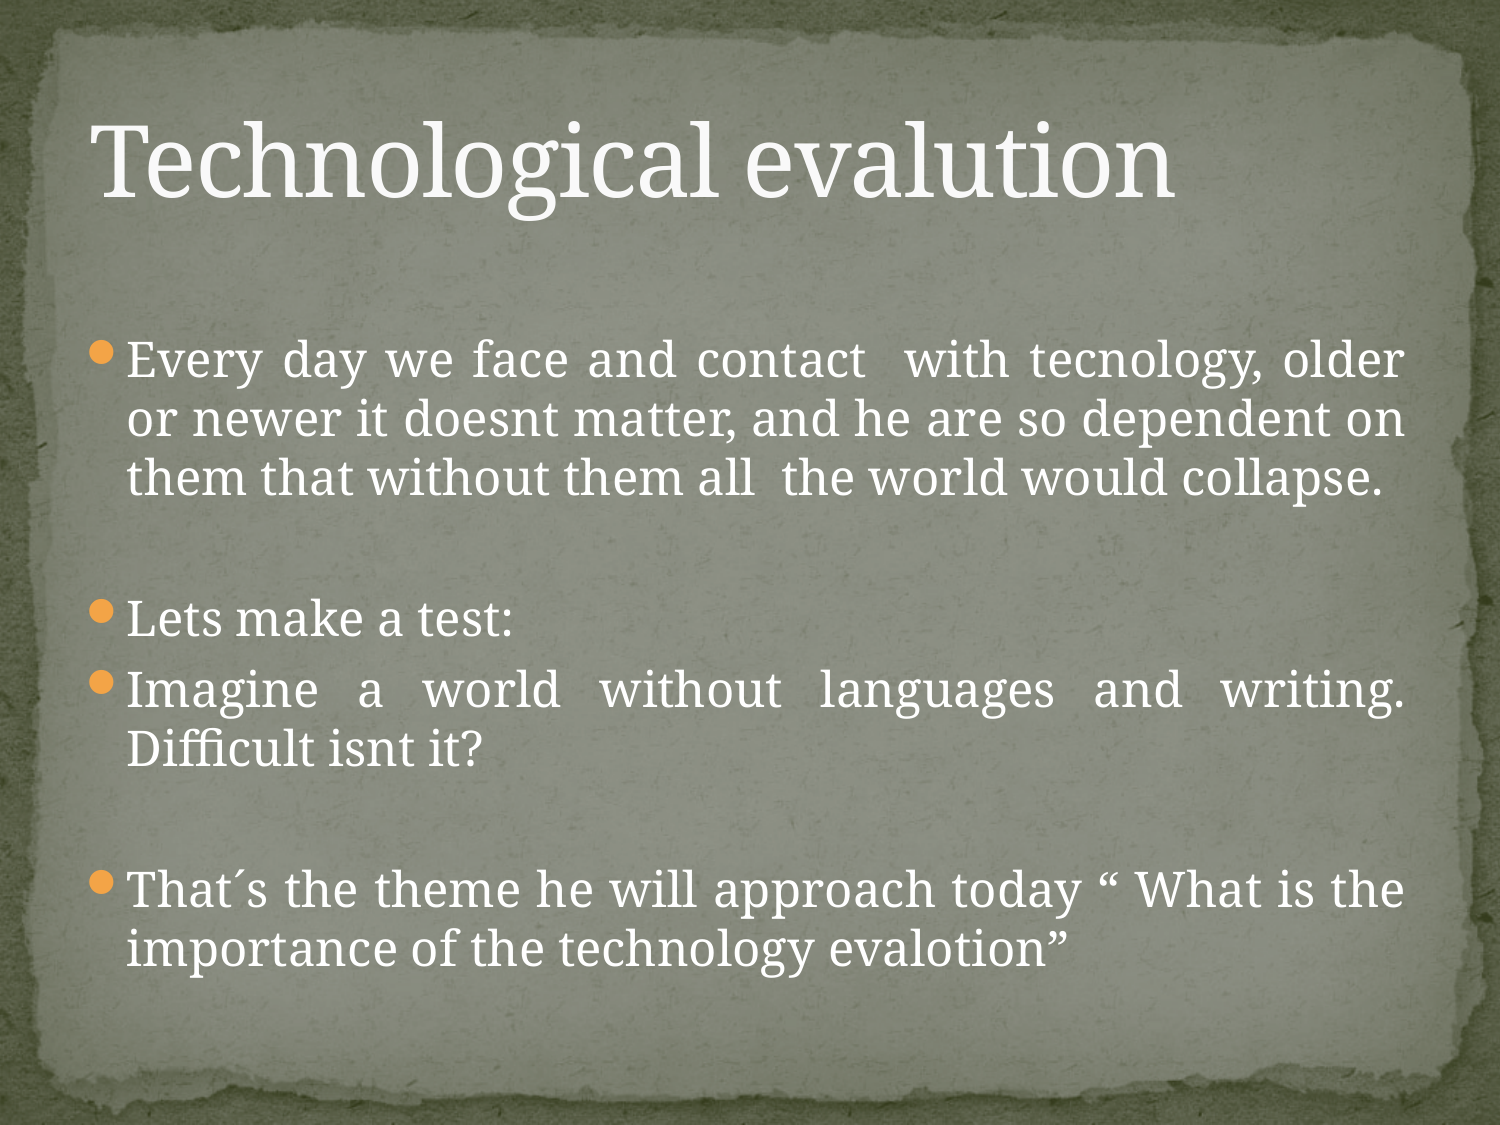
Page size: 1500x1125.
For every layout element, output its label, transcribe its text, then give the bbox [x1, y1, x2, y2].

title Technological evalution [74, 24, 1425, 225]
list Every day we face and contact with tecnology, older or newer it doesnt matter, and he are so dependent on them that without them all the world would collapse. Lets make a test: Imagine a world without languages and writing. Difficult isnt it? That´s the theme he will approach today “ What is the importance of the technology evalotion” [71, 320, 1422, 1012]
